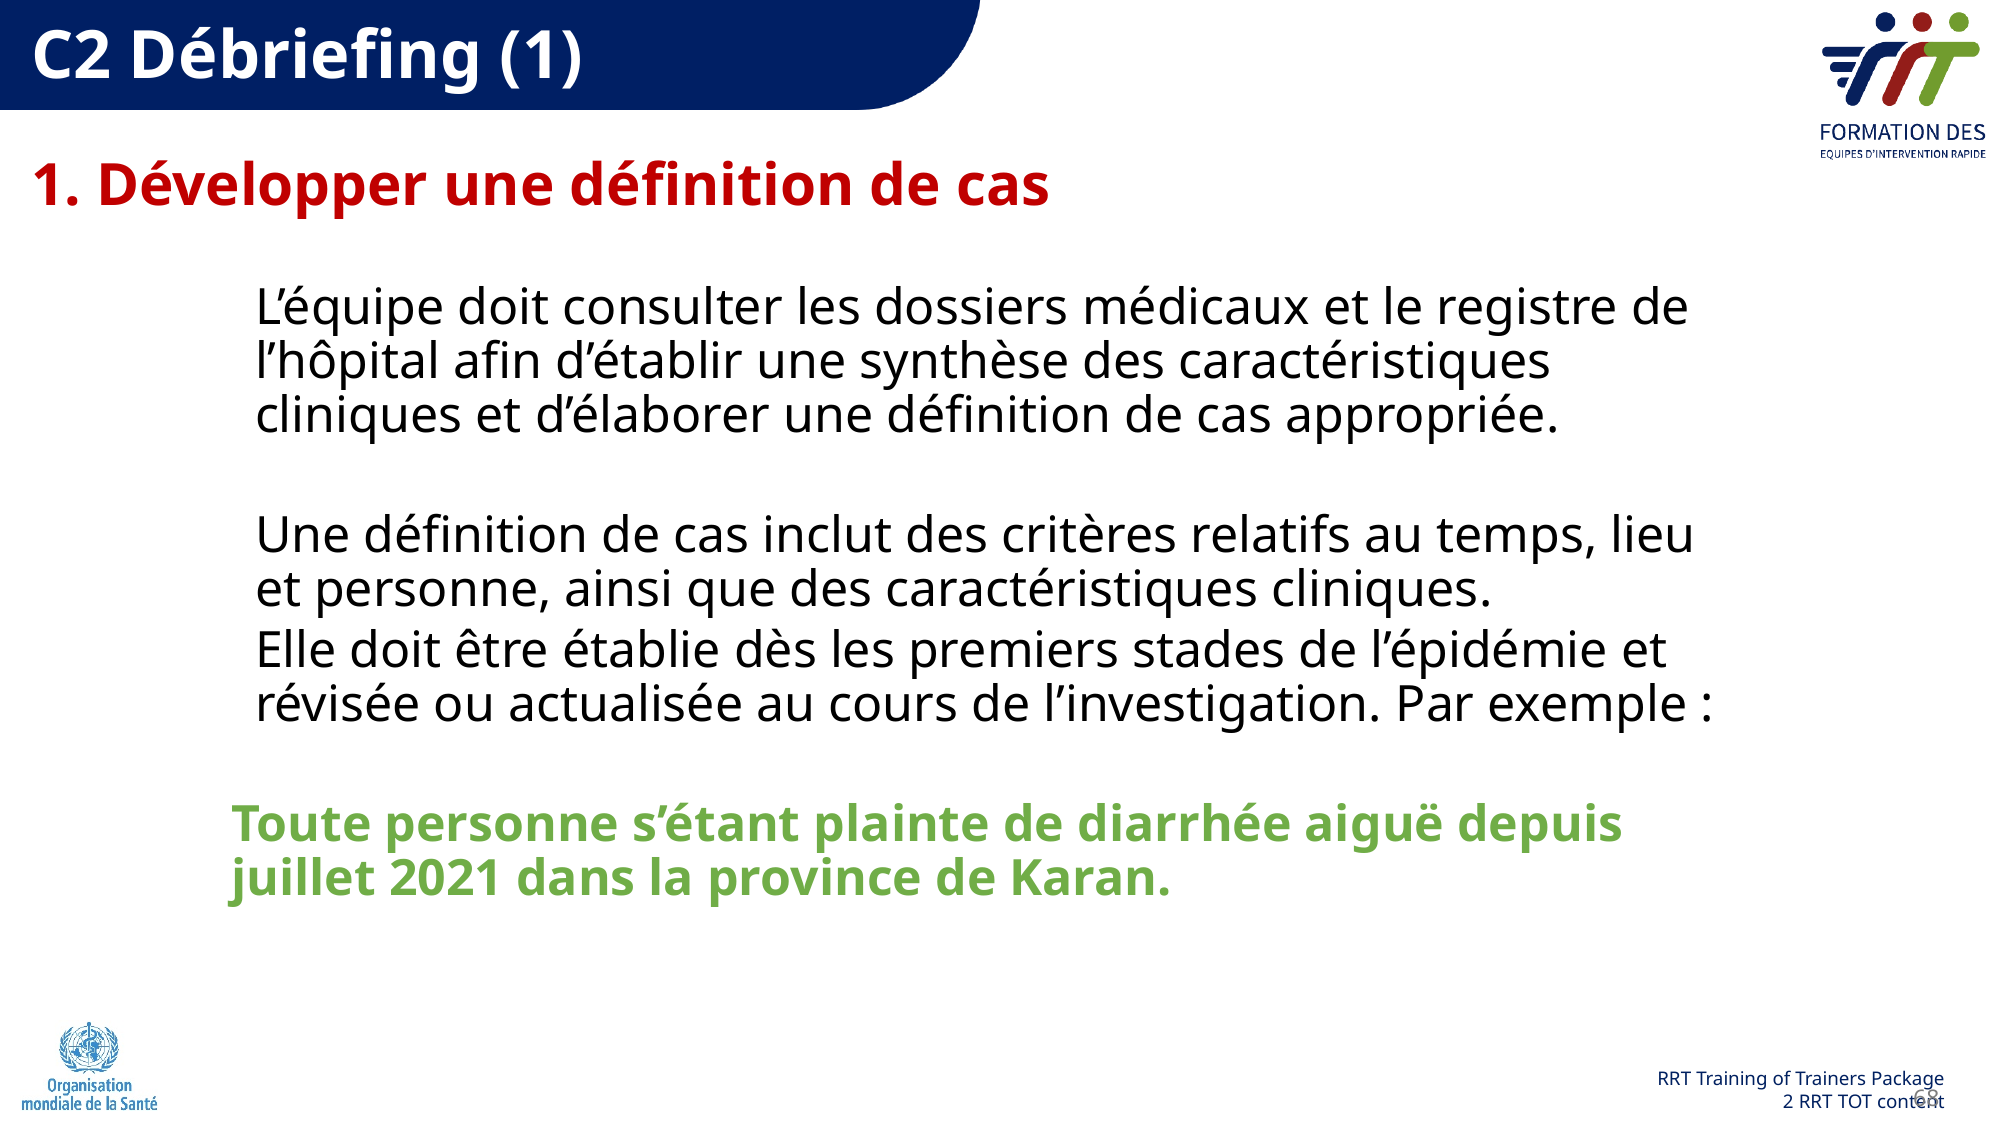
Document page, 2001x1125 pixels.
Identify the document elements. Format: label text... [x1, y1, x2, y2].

picture [20, 1020, 158, 1111]
text_box C2 Débriefing (1) [23, 4, 1033, 99]
list L’équipe doit consulter les dossiers médicaux et le registre de l’hôpital afin d’établir une synthèse des caractéristiques cliniques et d’élaborer une définition de cas appropriée. Une définition de cas inclut des critères relatifs au temps, lieu et personne, ainsi que des caractéristiques cliniques. Elle doit être établie dès les premiers stades de l’épidémie et révisée ou actualisée au cours de l’investigation. Par exemple : Toute personne s’étant plainte de diarrhée aiguë depuis juillet 2021 dans la province de Karan. [223, 273, 1735, 1038]
picture [0, 0, 981, 110]
picture [1820, 11, 1986, 160]
text_box 1. Développer une définition de cas [23, 147, 1359, 226]
